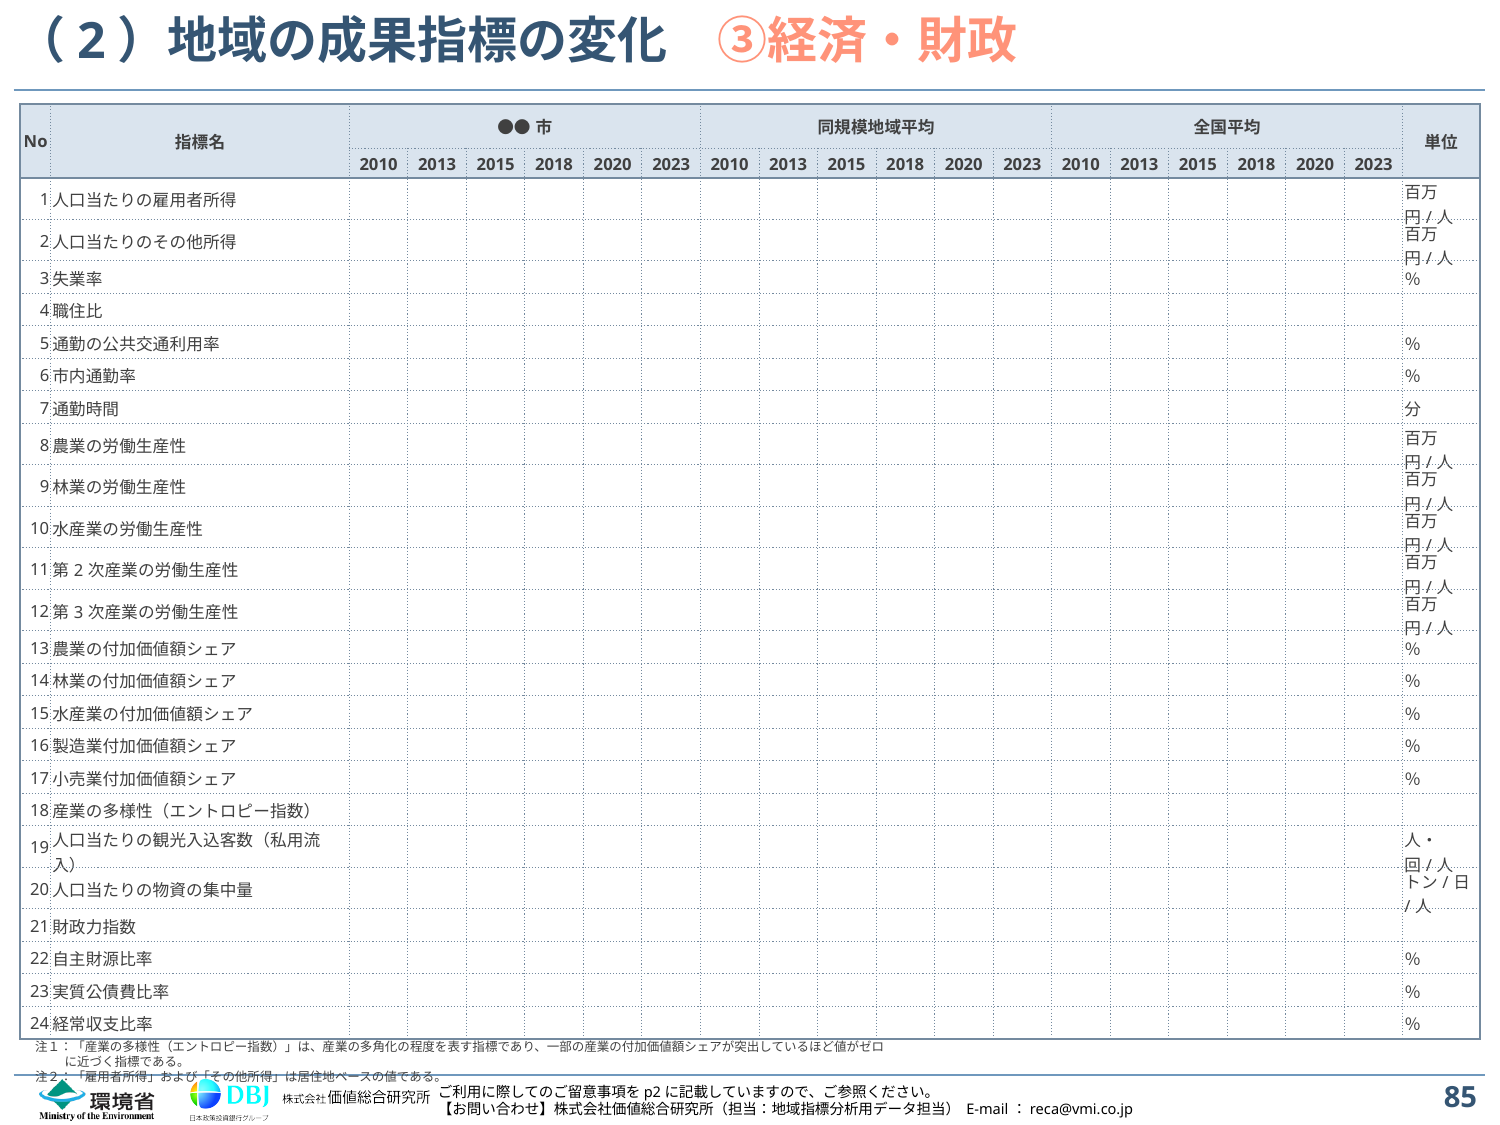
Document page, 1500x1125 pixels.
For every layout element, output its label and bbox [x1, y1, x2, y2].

table_cell [349, 148, 1403, 177]
table_cell [21, 179, 1479, 1038]
title [0, 0, 1500, 87]
text_box [20, 1040, 907, 1092]
picture [186, 1092, 434, 1125]
table_header [21, 105, 1479, 177]
slide_number [1427, 1070, 1493, 1112]
picture [36, 1092, 157, 1124]
